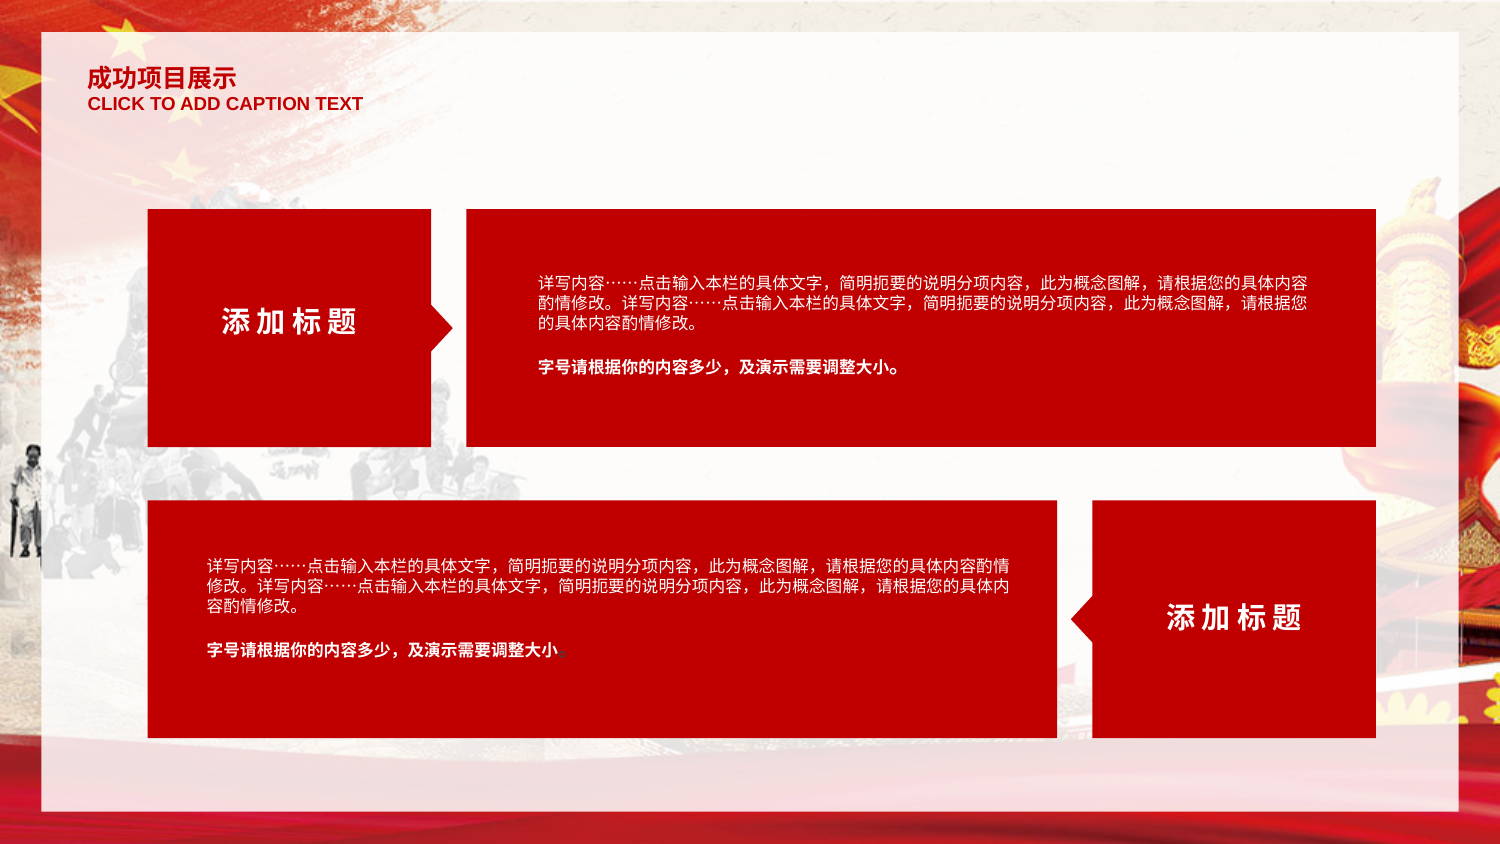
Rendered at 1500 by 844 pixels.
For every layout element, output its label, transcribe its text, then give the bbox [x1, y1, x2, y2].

text_box 详写内容……点击输入本栏的具体文字，简明扼要的说明分项内容，此为概念图解，请根据您的具体内容酌情修改。详写内容……点击输入本栏的具体文字，简明扼要的说明分项内容，此为概念图解，请根据您的具体内容酌情修改。 字号请根据你的内容多少，及演示需要调整大小。 [206, 556, 1022, 662]
picture [0, 0, 1500, 844]
text_box 详写内容……点击输入本栏的具体文字，简明扼要的说明分项内容，此为概念图解，请根据您的具体内容酌情修改。详写内容……点击输入本栏的具体文字，简明扼要的说明分项内容，此为概念图解，请根据您的具体内容酌情修改。 字号请根据你的内容多少，及演示需要调整大小。 [537, 272, 1318, 378]
text_box [1069, 498, 1379, 741]
text_box 添加标题 [1162, 599, 1307, 635]
text_box [464, 207, 1378, 449]
text_box [145, 207, 455, 450]
text_box 添加标题 [217, 303, 362, 339]
text_box [145, 498, 1059, 740]
